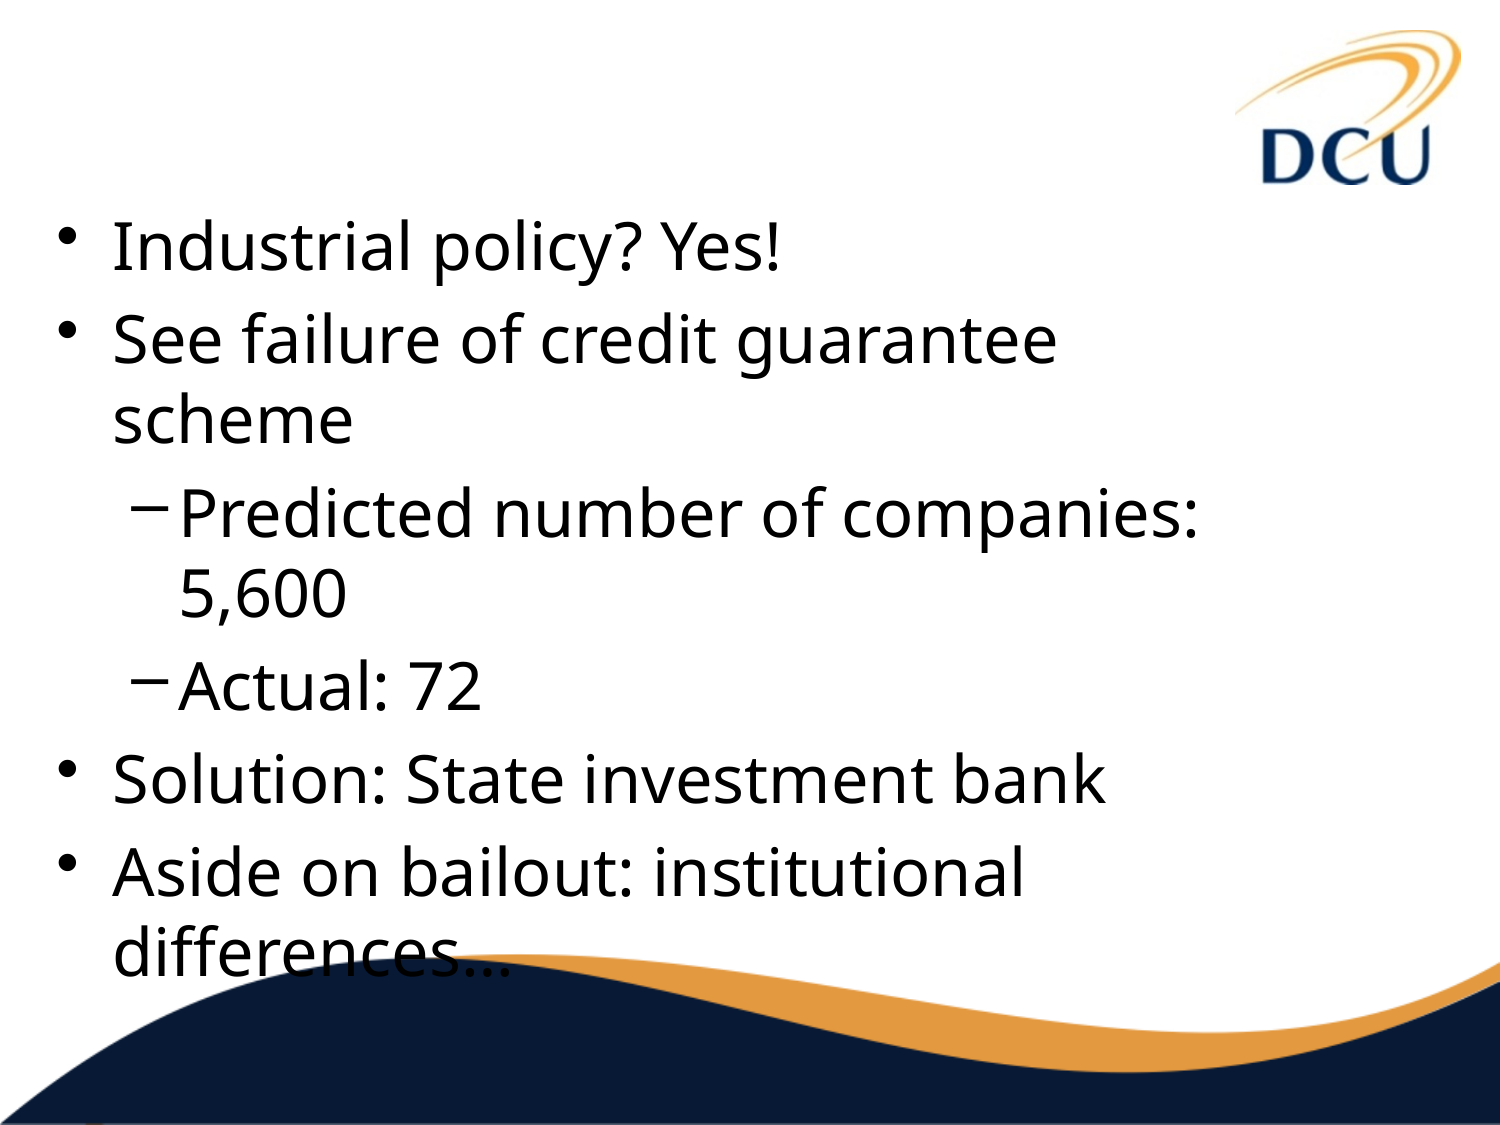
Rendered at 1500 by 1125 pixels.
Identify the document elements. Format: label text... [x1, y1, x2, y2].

list Industrial policy? Yes! See failure of credit guarantee scheme Predicted number of companies: 5,600 Actual: 72 Solution: State investment bank Aside on bailout: institutional differences… [41, 196, 1317, 954]
picture [0, 950, 1500, 1125]
picture [1235, 30, 1461, 185]
